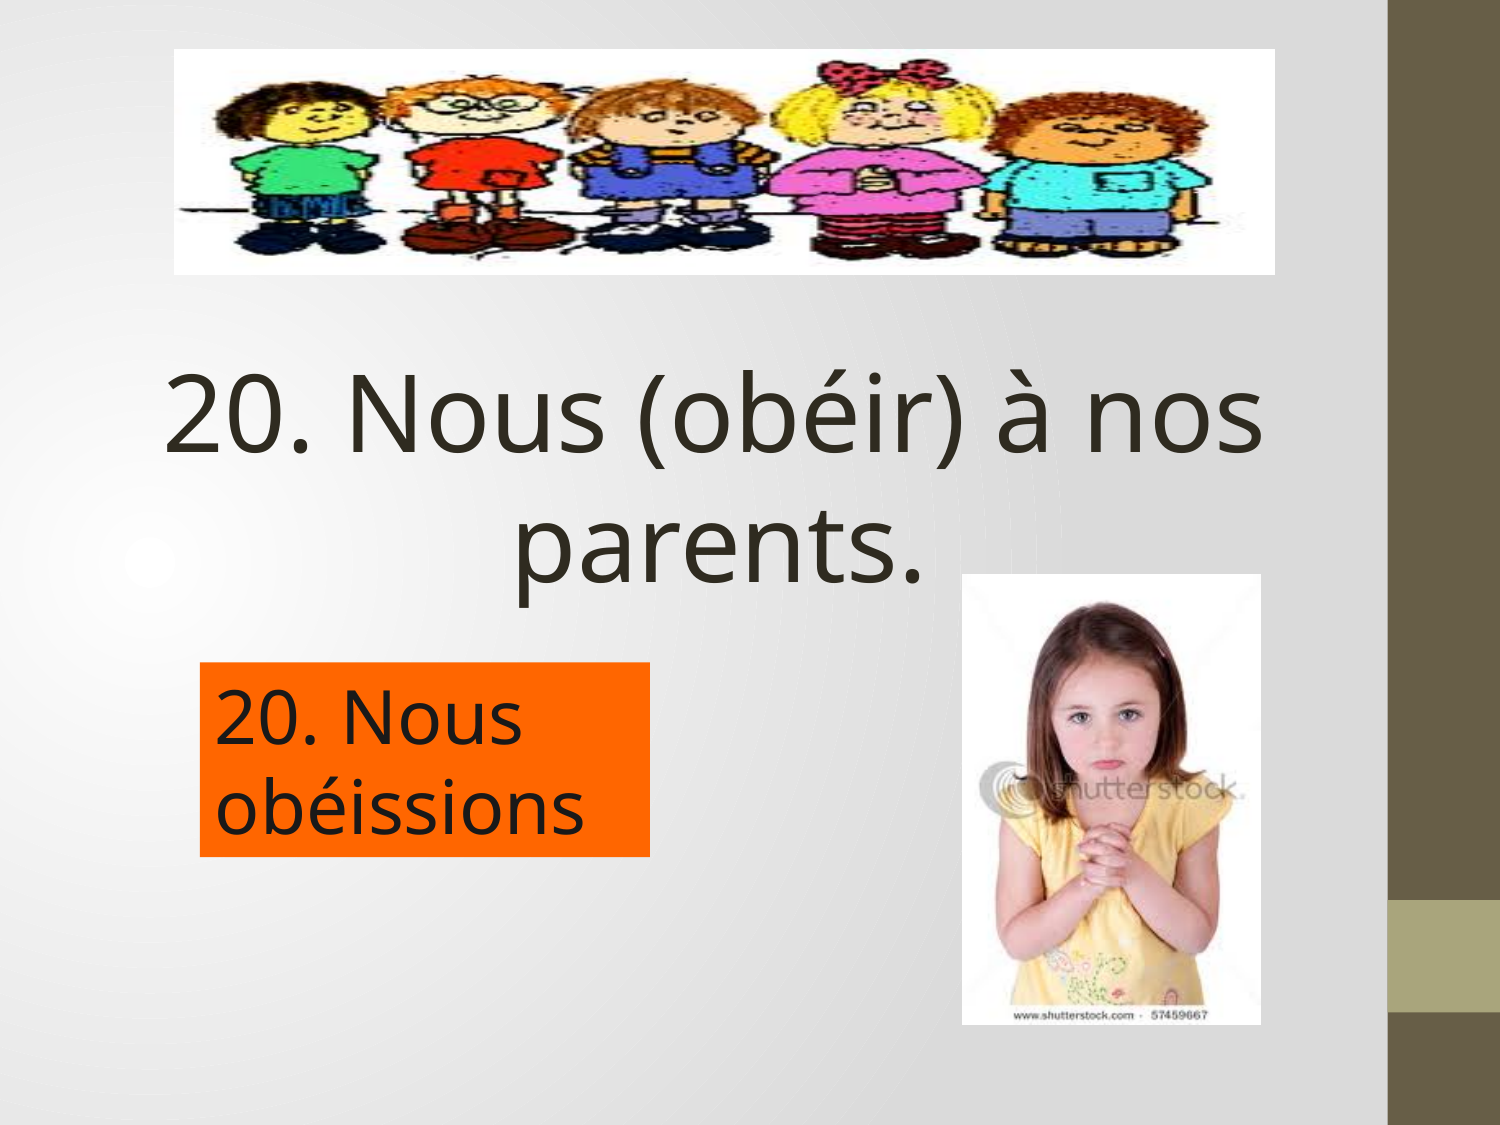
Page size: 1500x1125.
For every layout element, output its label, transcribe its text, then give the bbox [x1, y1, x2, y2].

picture [961, 574, 1262, 1026]
picture [174, 49, 1276, 276]
text_box 20. Nous obéissions [199, 662, 650, 858]
list 20. Nous (obéir) à nos parents. [50, 337, 1363, 613]
